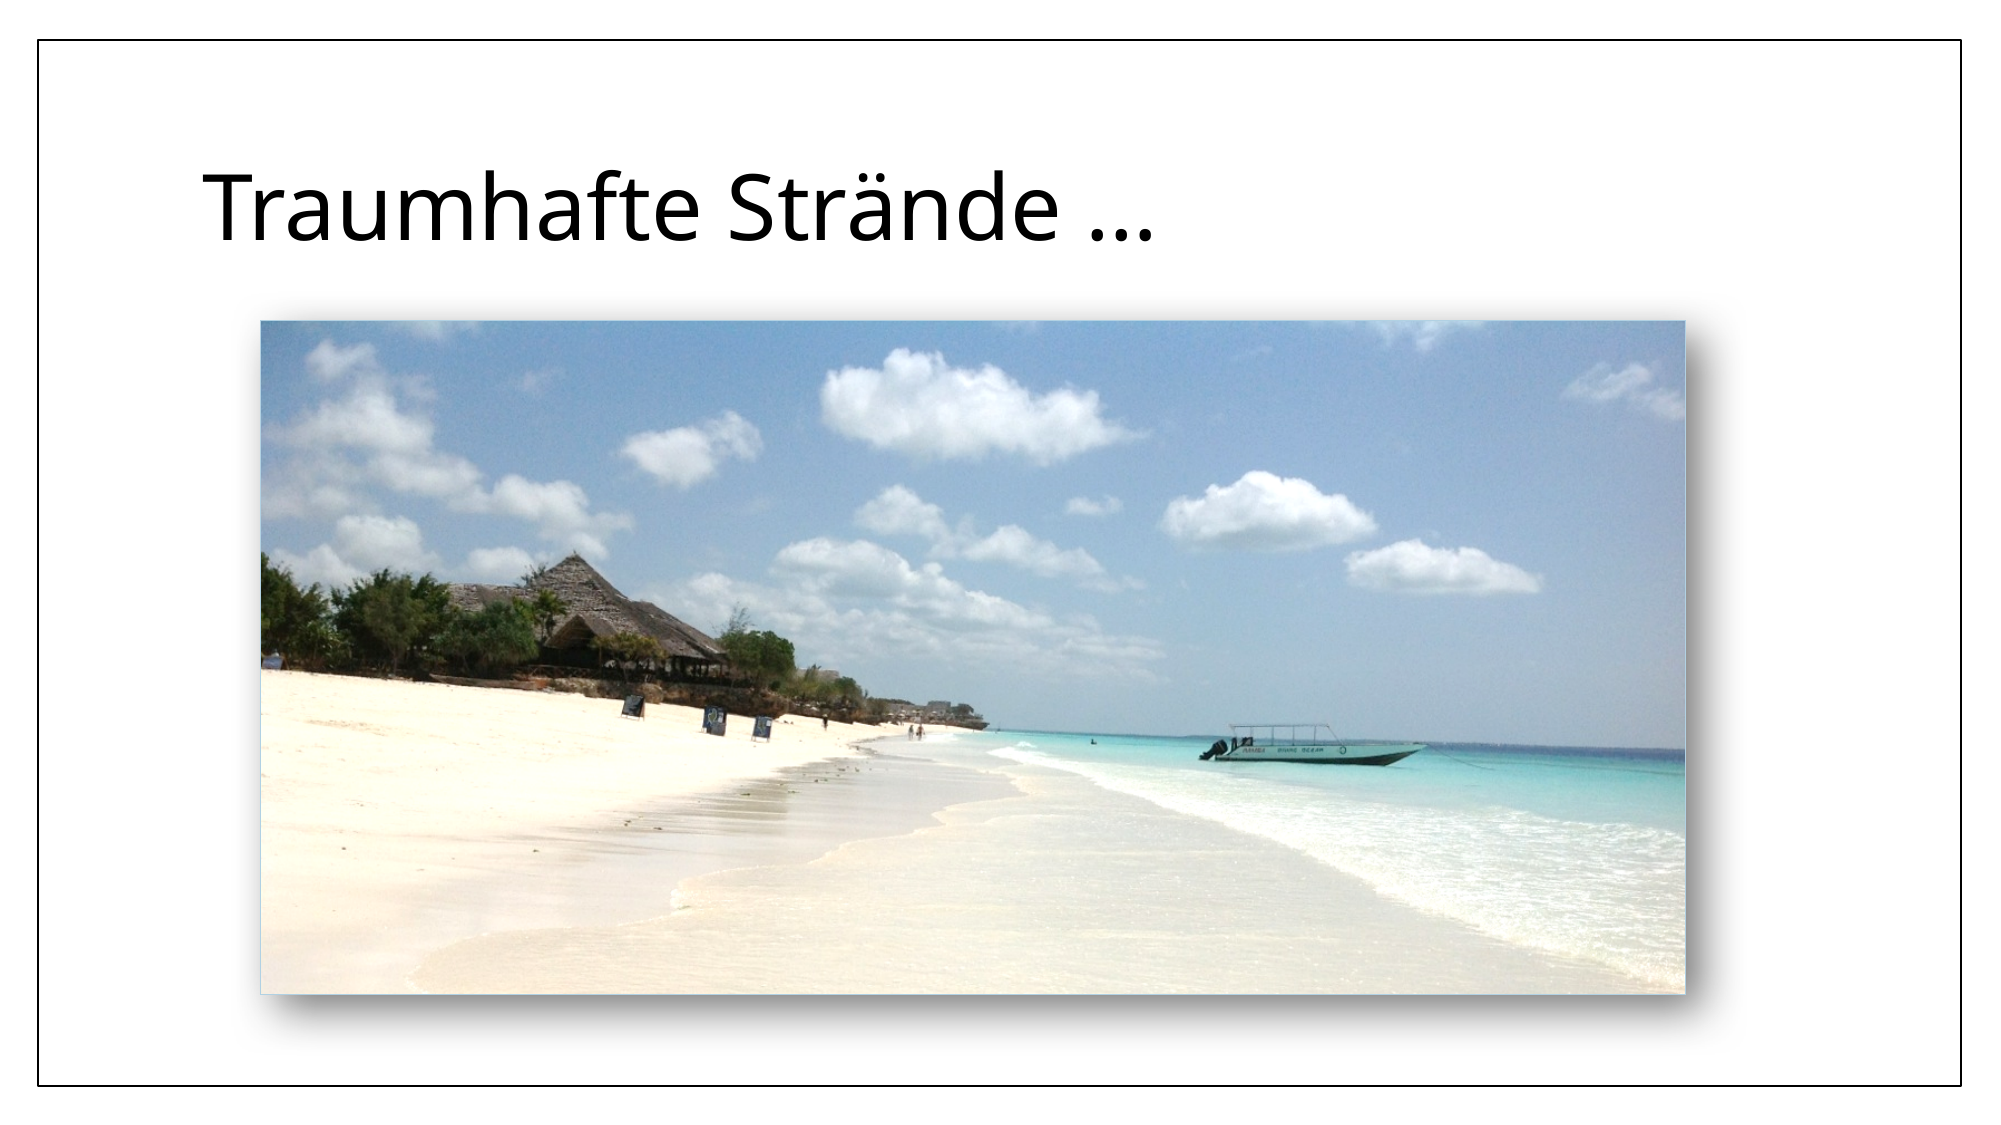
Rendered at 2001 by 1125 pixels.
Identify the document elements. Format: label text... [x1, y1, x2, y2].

title Traumhafte Strände … [187, 99, 1808, 323]
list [260, 320, 1687, 995]
